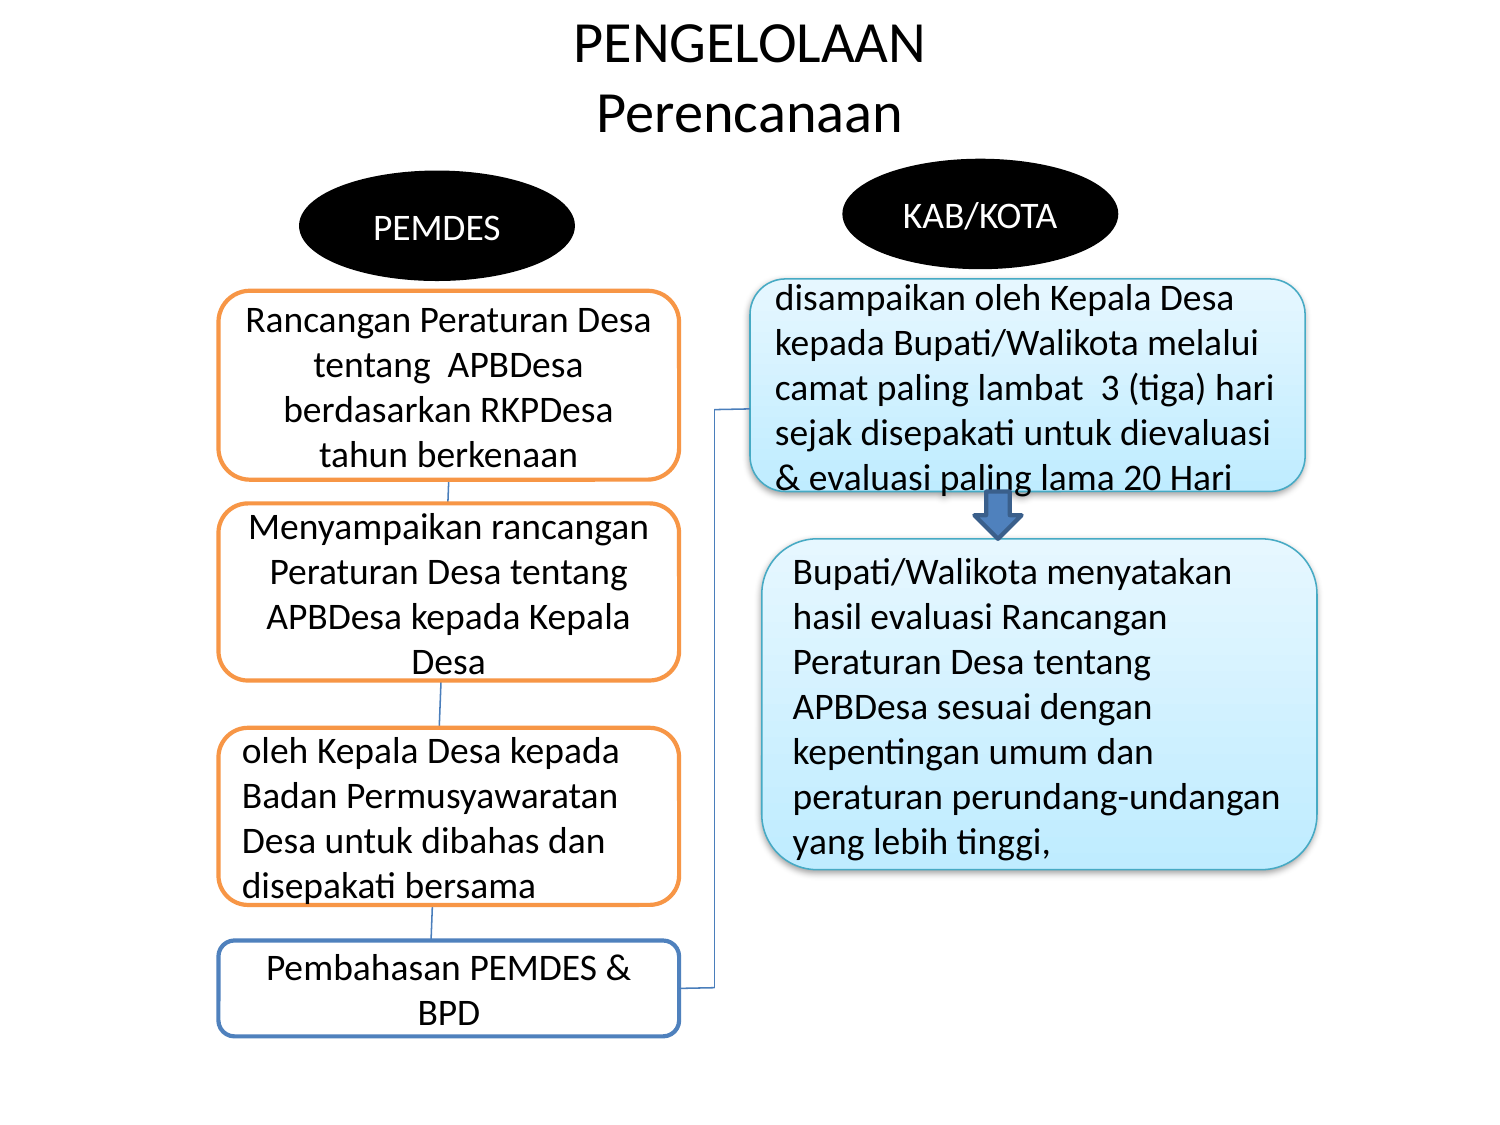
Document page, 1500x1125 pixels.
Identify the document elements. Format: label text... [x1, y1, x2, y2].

title PENGELOLAAN Perencanaan [75, 45, 1425, 173]
text_box disampaikan oleh Kepala Desa kepada Bupati/Walikota melalui camat paling lambat 3 (tiga) hari sejak disepakati untuk dievaluasi & evaluasi paling lama 20 Hari [749, 278, 1306, 493]
text_box PEMDES [299, 170, 575, 282]
text_box Menyampaikan rancangan Peraturan Desa tentang APBDesa kepada Kepala Desa [454, 501, 682, 683]
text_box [430, 479, 449, 941]
text_box [972, 489, 1024, 541]
text_box oleh Kepala Desa kepada Badan Permusyawaratan Desa untuk dibahas dan disepakati bersama [216, 725, 425, 908]
text_box Menyampaikan rancangan Peraturan Desa tentang APBDesa kepada Kepala Desa [216, 501, 425, 683]
text_box Rancangan Peraturan Desa tentang APBDesa berdasarkan RKPDesa tahun berkenaan [216, 288, 682, 482]
text_box oleh Kepala Desa kepada Badan Permusyawaratan Desa untuk dibahas dan disepakati bersama [454, 725, 682, 908]
text_box Pembahasan PEMDES & BPD [216, 938, 682, 1039]
text_box Bupati/Walikota menyatakan hasil evaluasi Rancangan Peraturan Desa tentang APBDesa sesuai dengan kepentingan umum dan peraturan perundang-undangan yang lebih tinggi, [760, 538, 1318, 871]
text_box KAB/KOTA [842, 158, 1119, 270]
